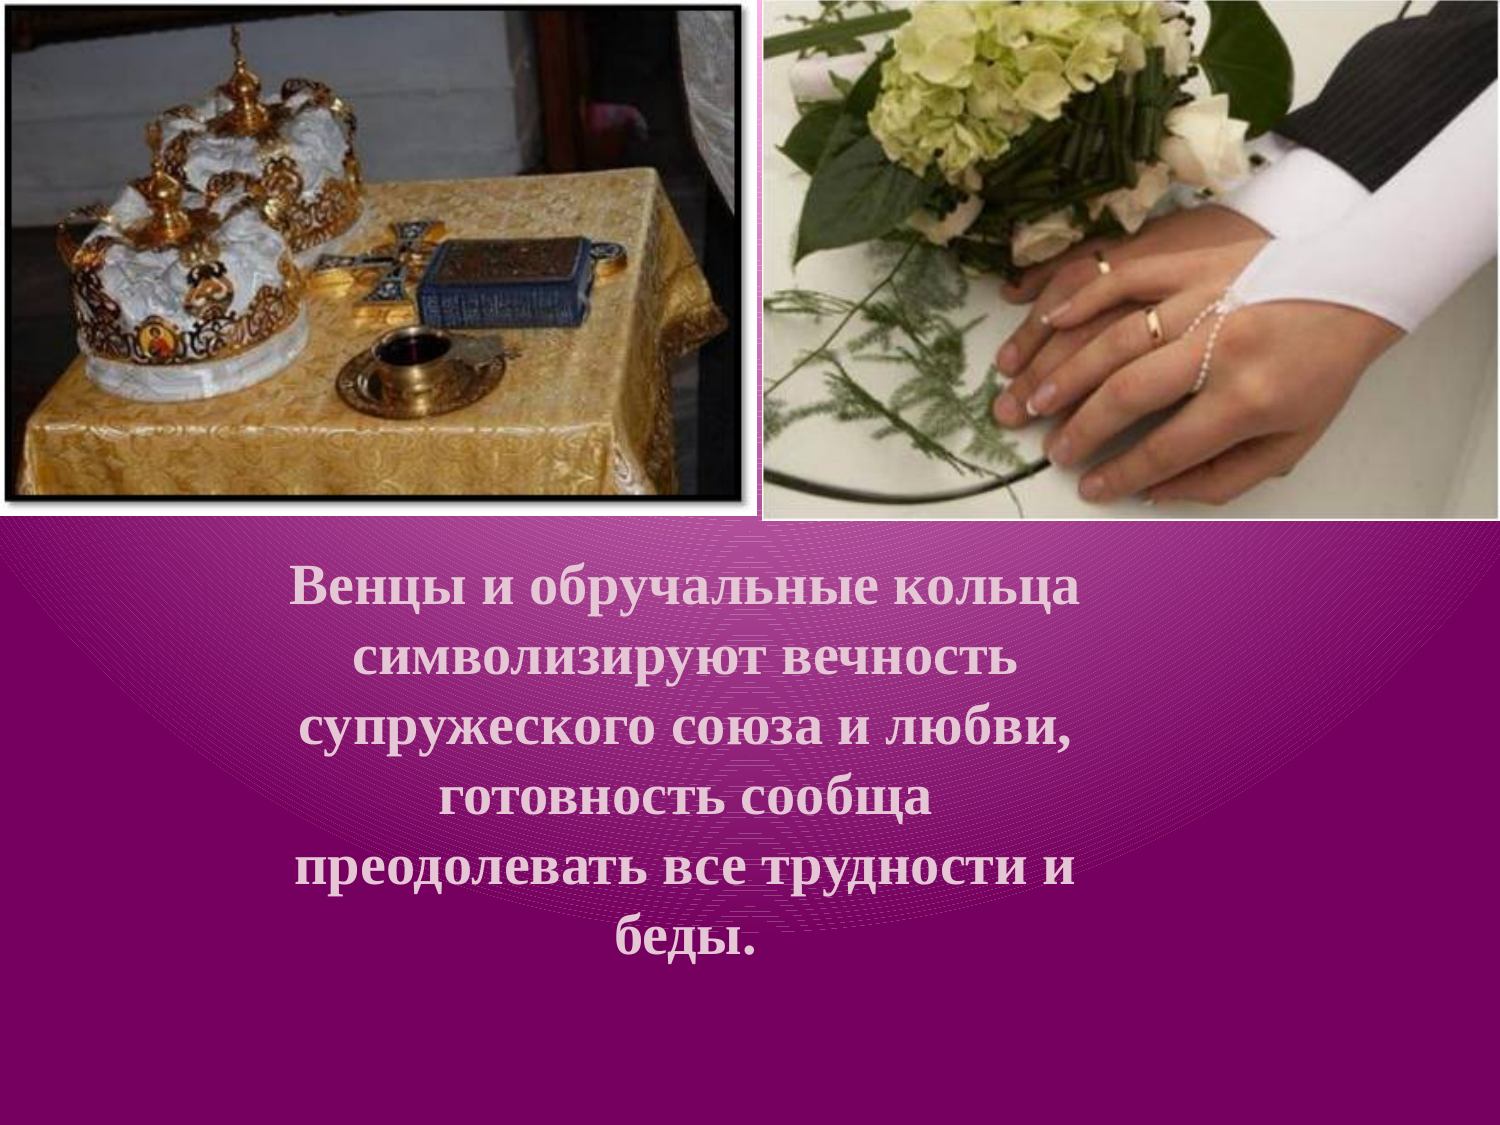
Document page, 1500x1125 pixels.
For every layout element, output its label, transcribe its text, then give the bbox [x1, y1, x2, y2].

text_box Венцы и обручальные кольца символизируют вечность супружеского союза и любви, готовность сообща преодолевать все трудности и беды. [246, 538, 1125, 974]
picture [0, 0, 757, 516]
picture [762, 0, 1500, 521]
